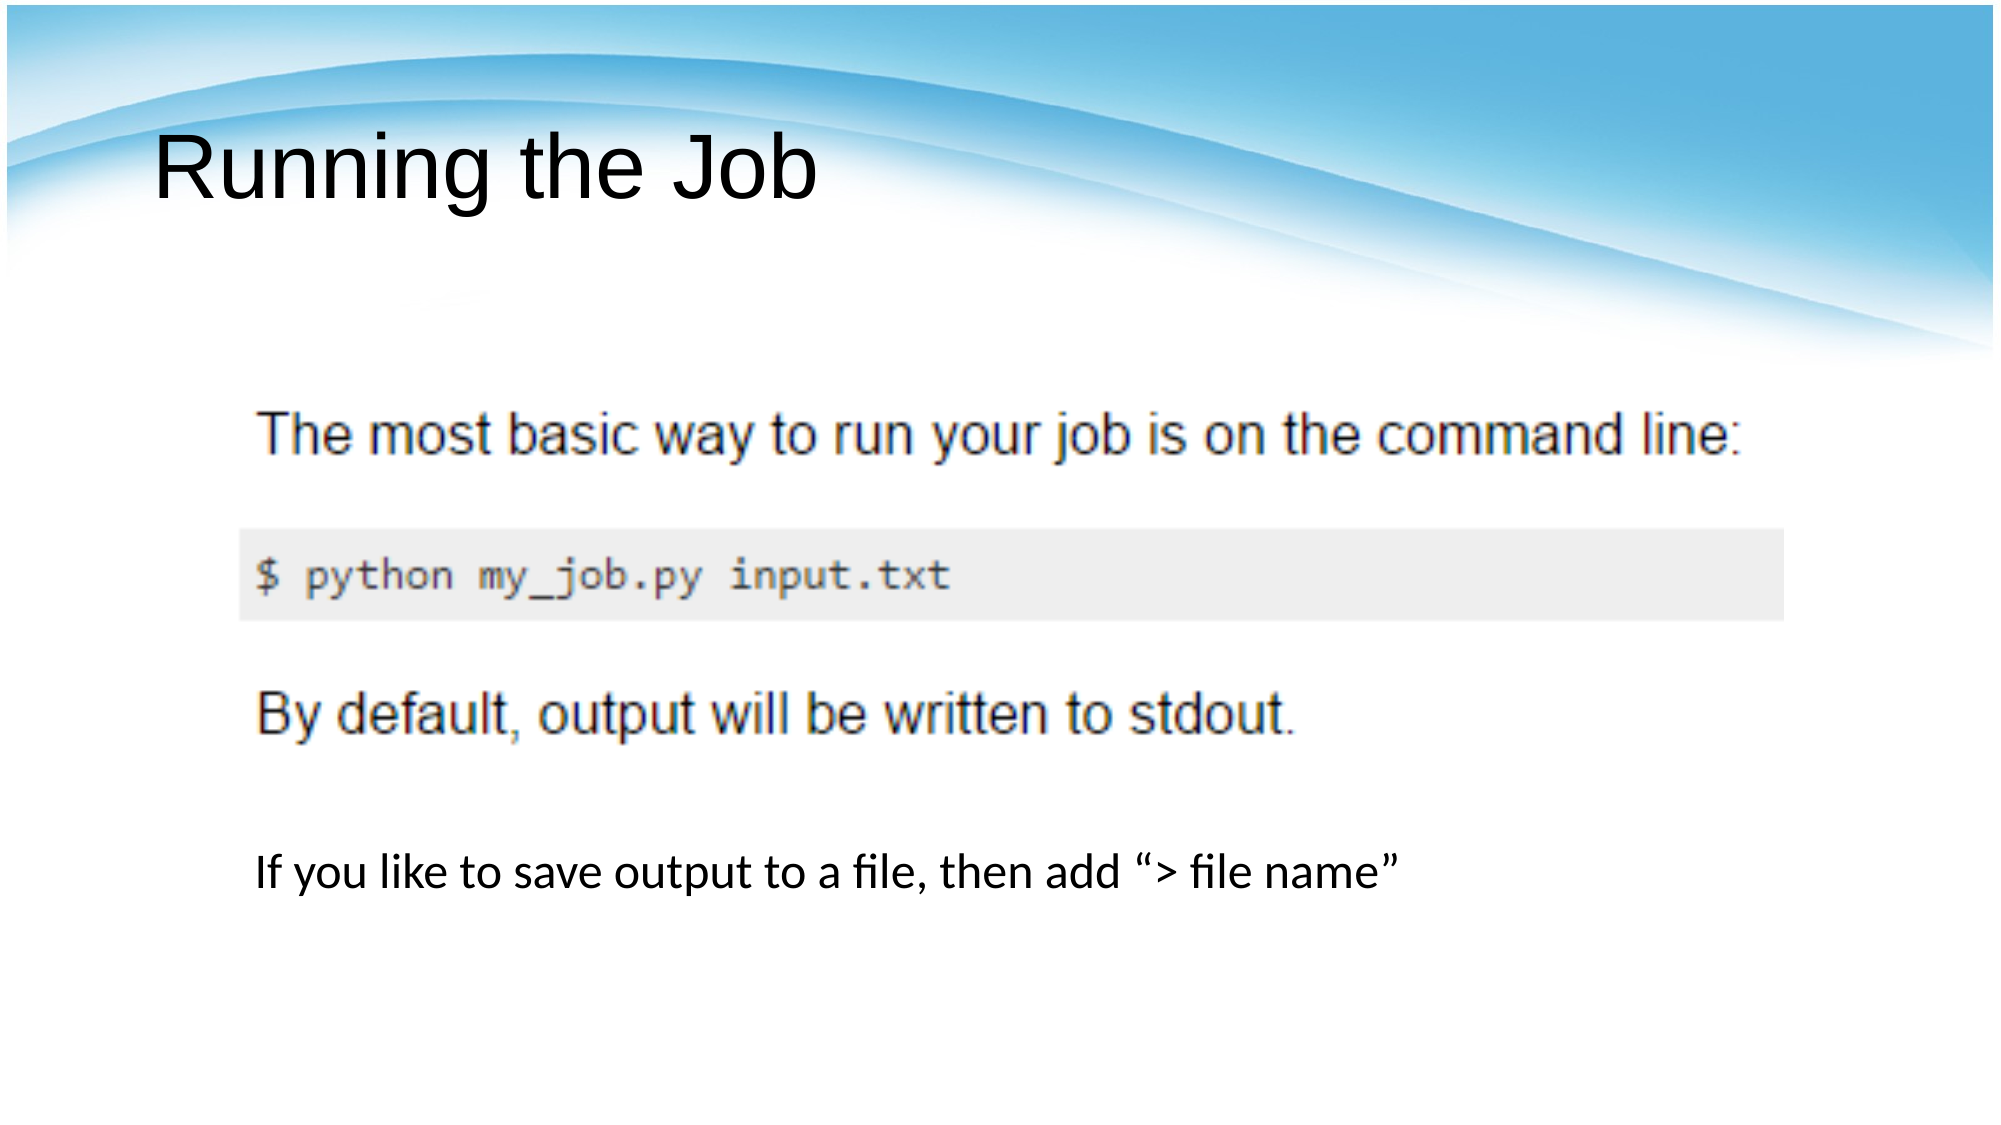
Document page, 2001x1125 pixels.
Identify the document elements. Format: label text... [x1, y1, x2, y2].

picture [0, 0, 2001, 1125]
text_box If you like to save output to a file, then add “> file name” [239, 831, 1608, 906]
title Running the Job [137, 59, 1863, 278]
